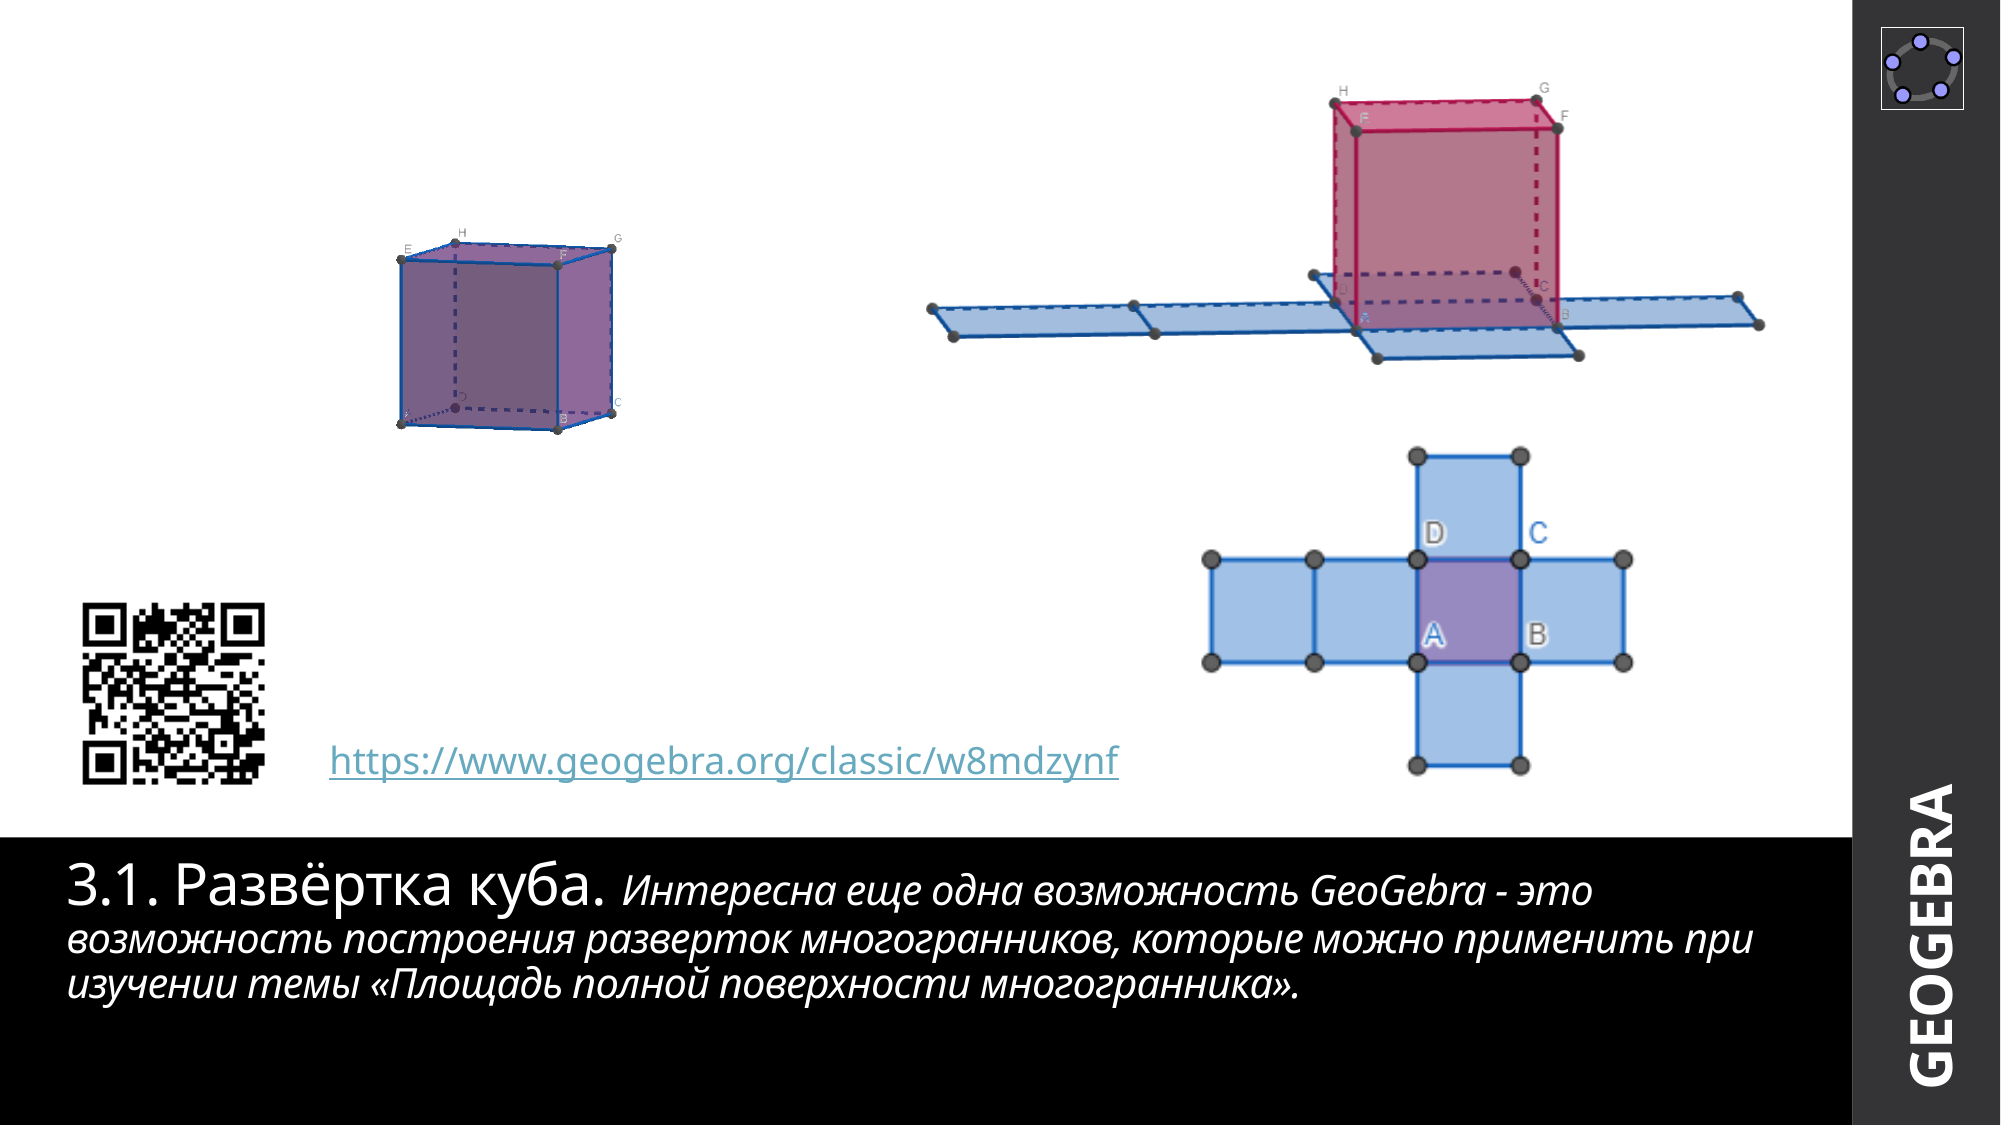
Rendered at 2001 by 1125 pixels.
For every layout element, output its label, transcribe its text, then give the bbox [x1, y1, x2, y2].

picture [99, 68, 846, 547]
picture [1880, 26, 1964, 110]
text_box GEOGEBRA [1855, 515, 1973, 1106]
text_box https://www.geogebra.org/classic/w8mdzynf [314, 729, 1124, 796]
picture [57, 578, 290, 811]
picture [850, 42, 1832, 821]
title 3.1. Развёртка куба. Интересна еще одна возможность GeoGebra - это возможность построения разверток многогранников, которые можно применить при изучении темы «Площадь полной поверхности многогранника». [51, 867, 1832, 1056]
